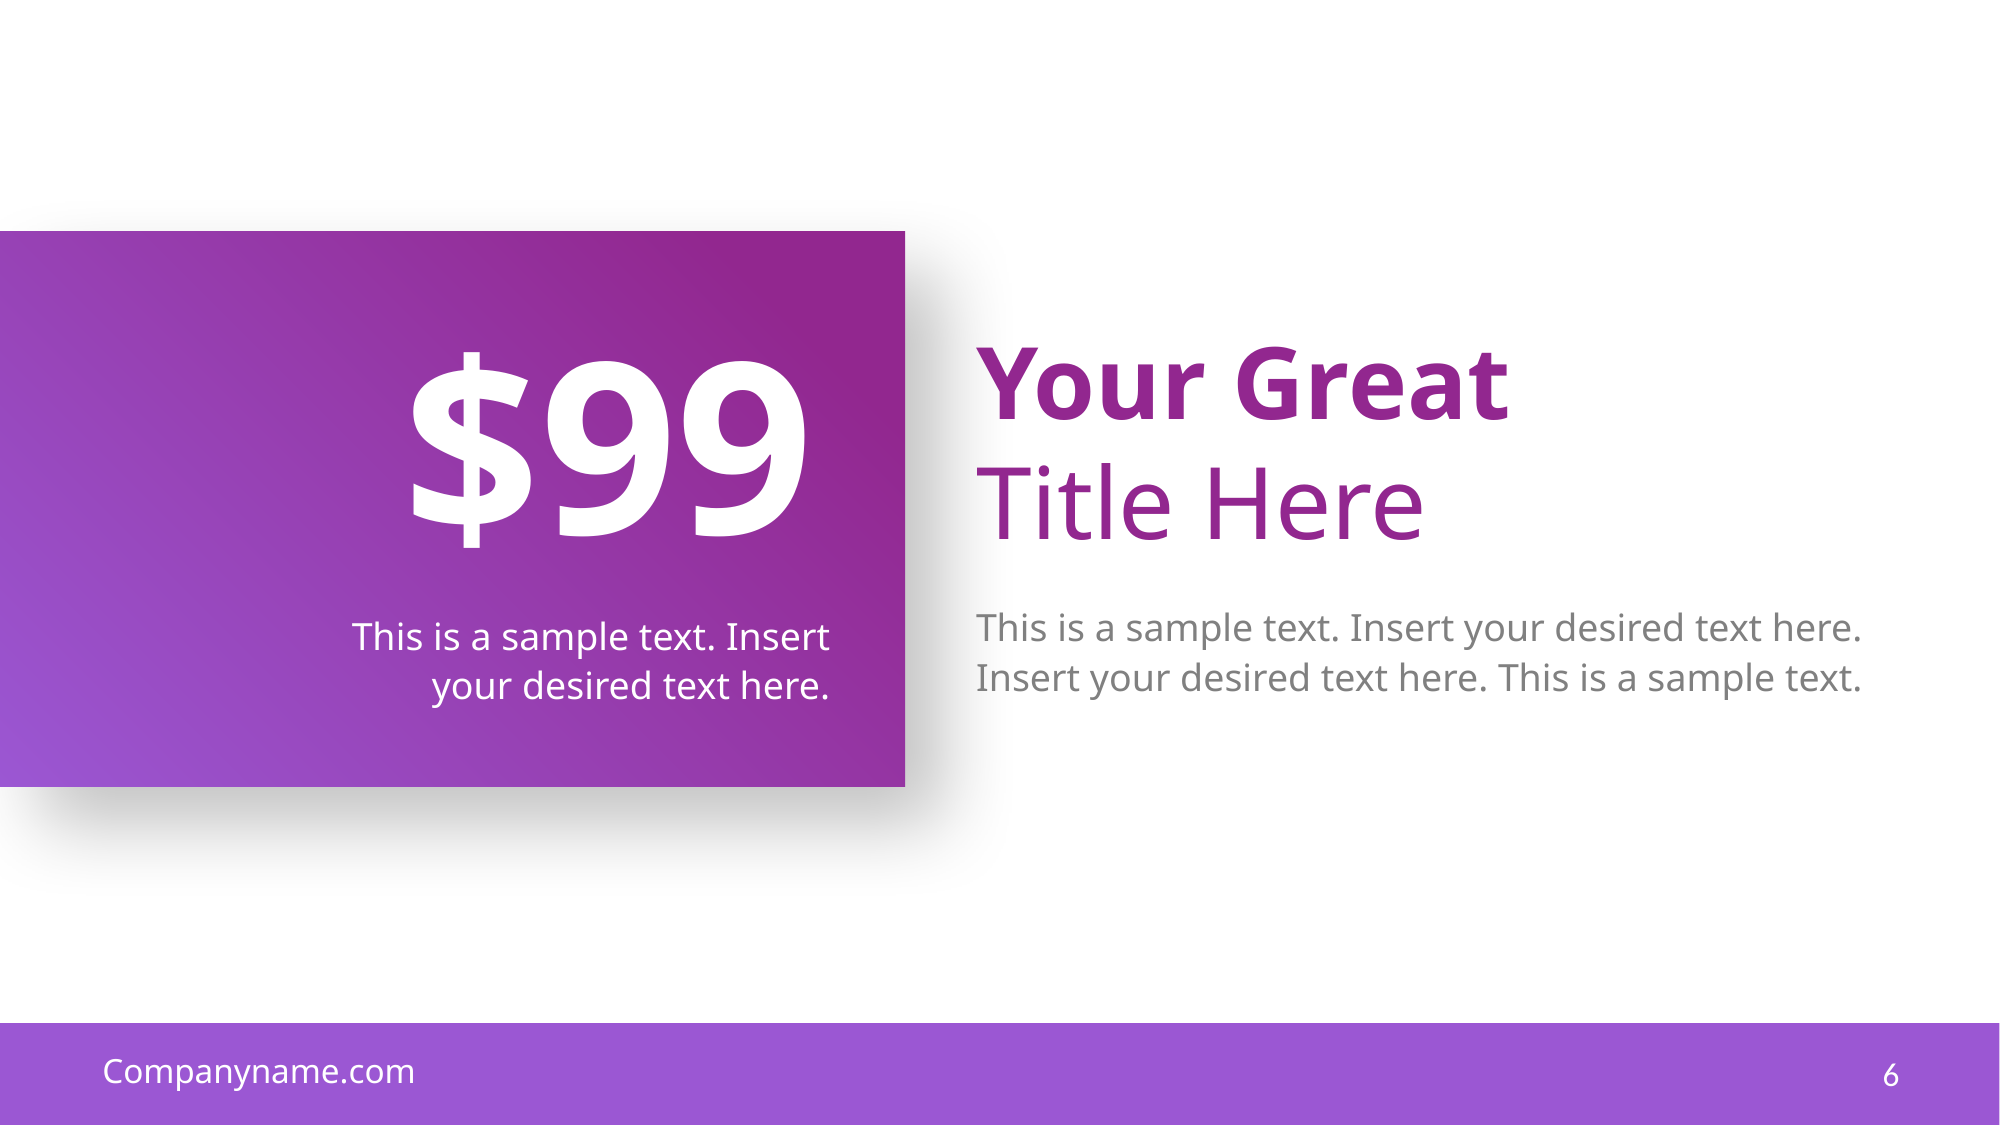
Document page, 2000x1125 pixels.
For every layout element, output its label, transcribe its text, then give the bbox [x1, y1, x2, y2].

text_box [975, 312, 1900, 707]
slide_number 6 [1432, 1042, 1900, 1103]
footer Companyname.com [102, 1042, 736, 1103]
text_box $99 [387, 287, 829, 590]
text_box [0, 230, 907, 789]
text_box This is a sample text. Insert your desired text here. [277, 600, 831, 715]
